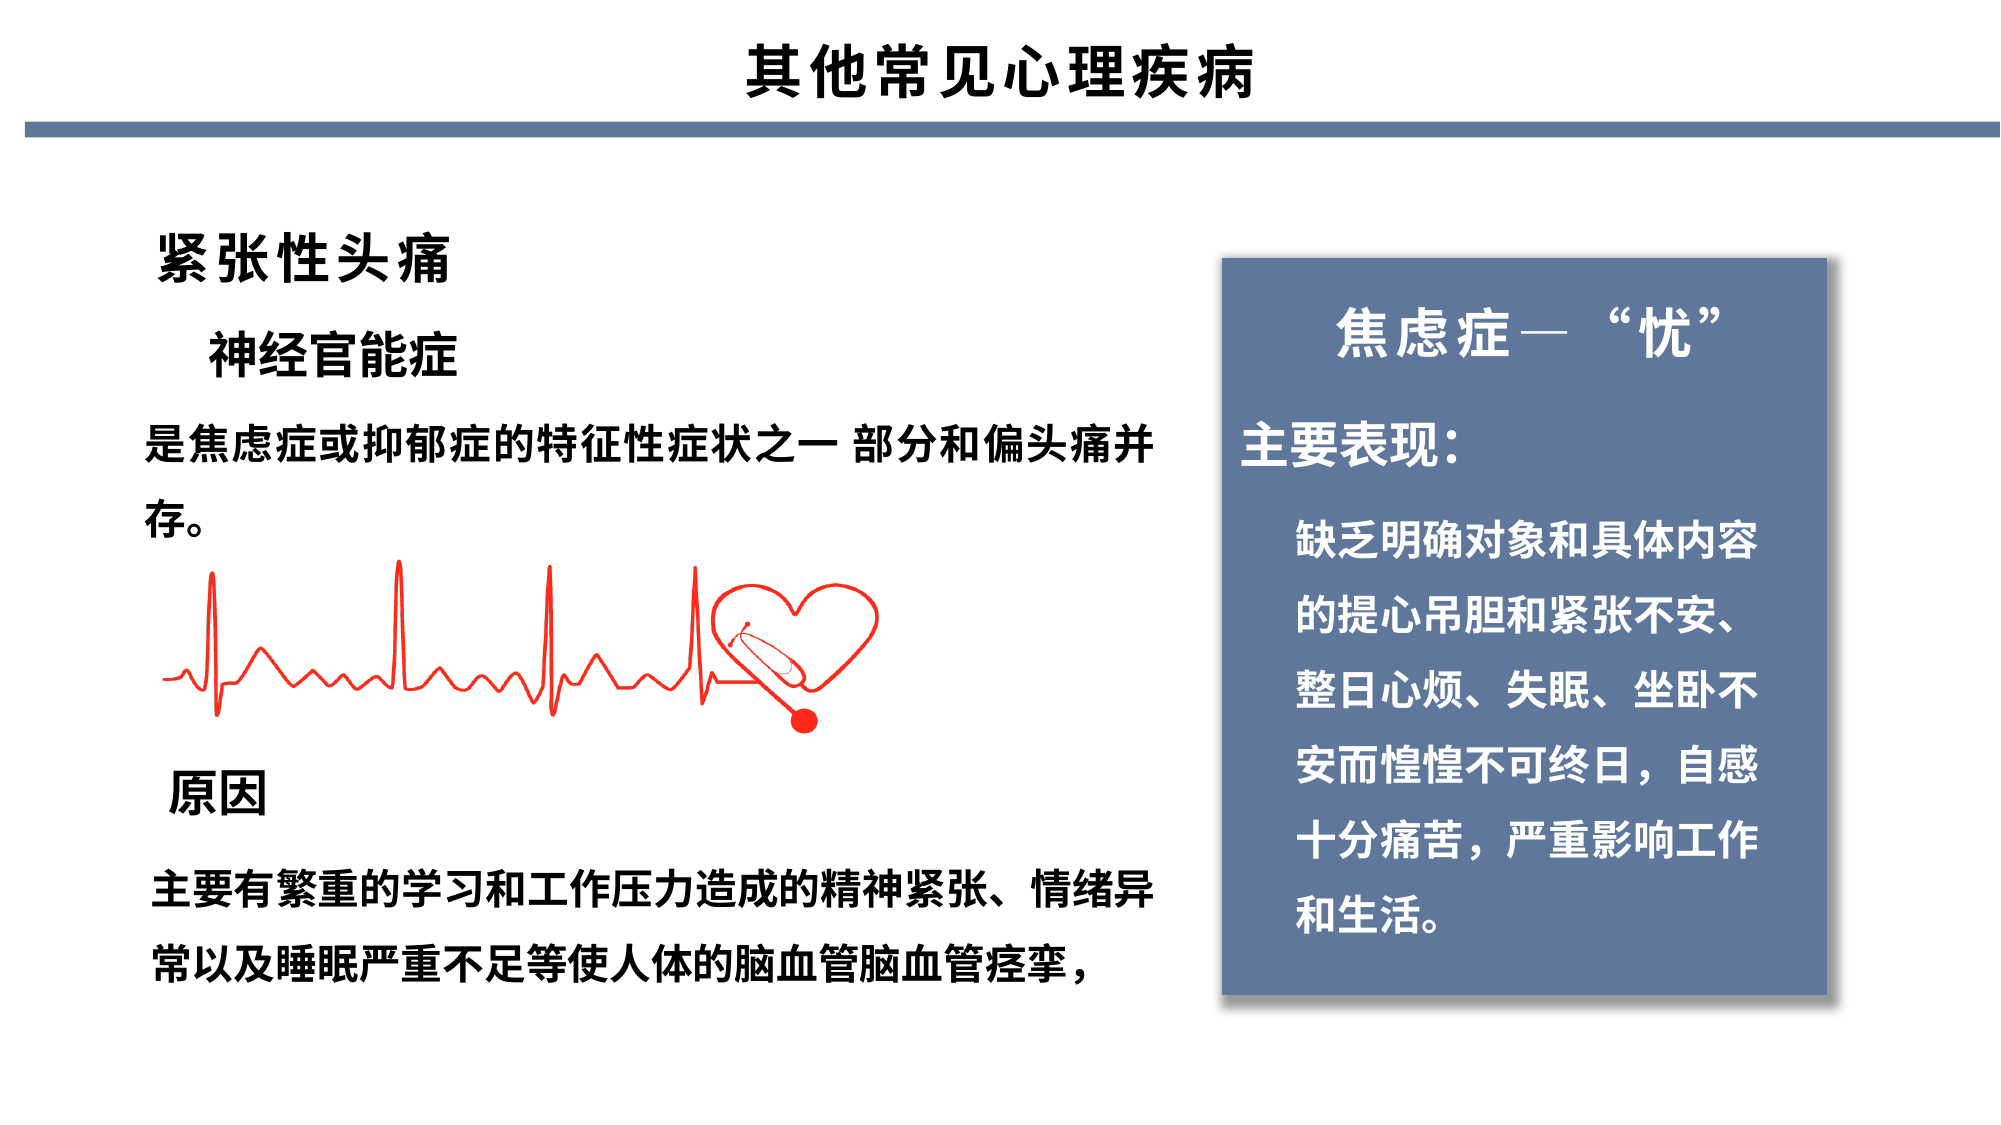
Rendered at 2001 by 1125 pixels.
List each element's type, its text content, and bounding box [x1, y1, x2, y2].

text_box [24, 121, 2000, 138]
text_box 紧张性头痛 [140, 217, 467, 297]
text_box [135, 754, 1171, 1061]
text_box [1222, 258, 1827, 995]
picture [98, 550, 933, 760]
text_box 其他常见心理疾病 [730, 27, 1270, 113]
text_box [129, 316, 1171, 540]
